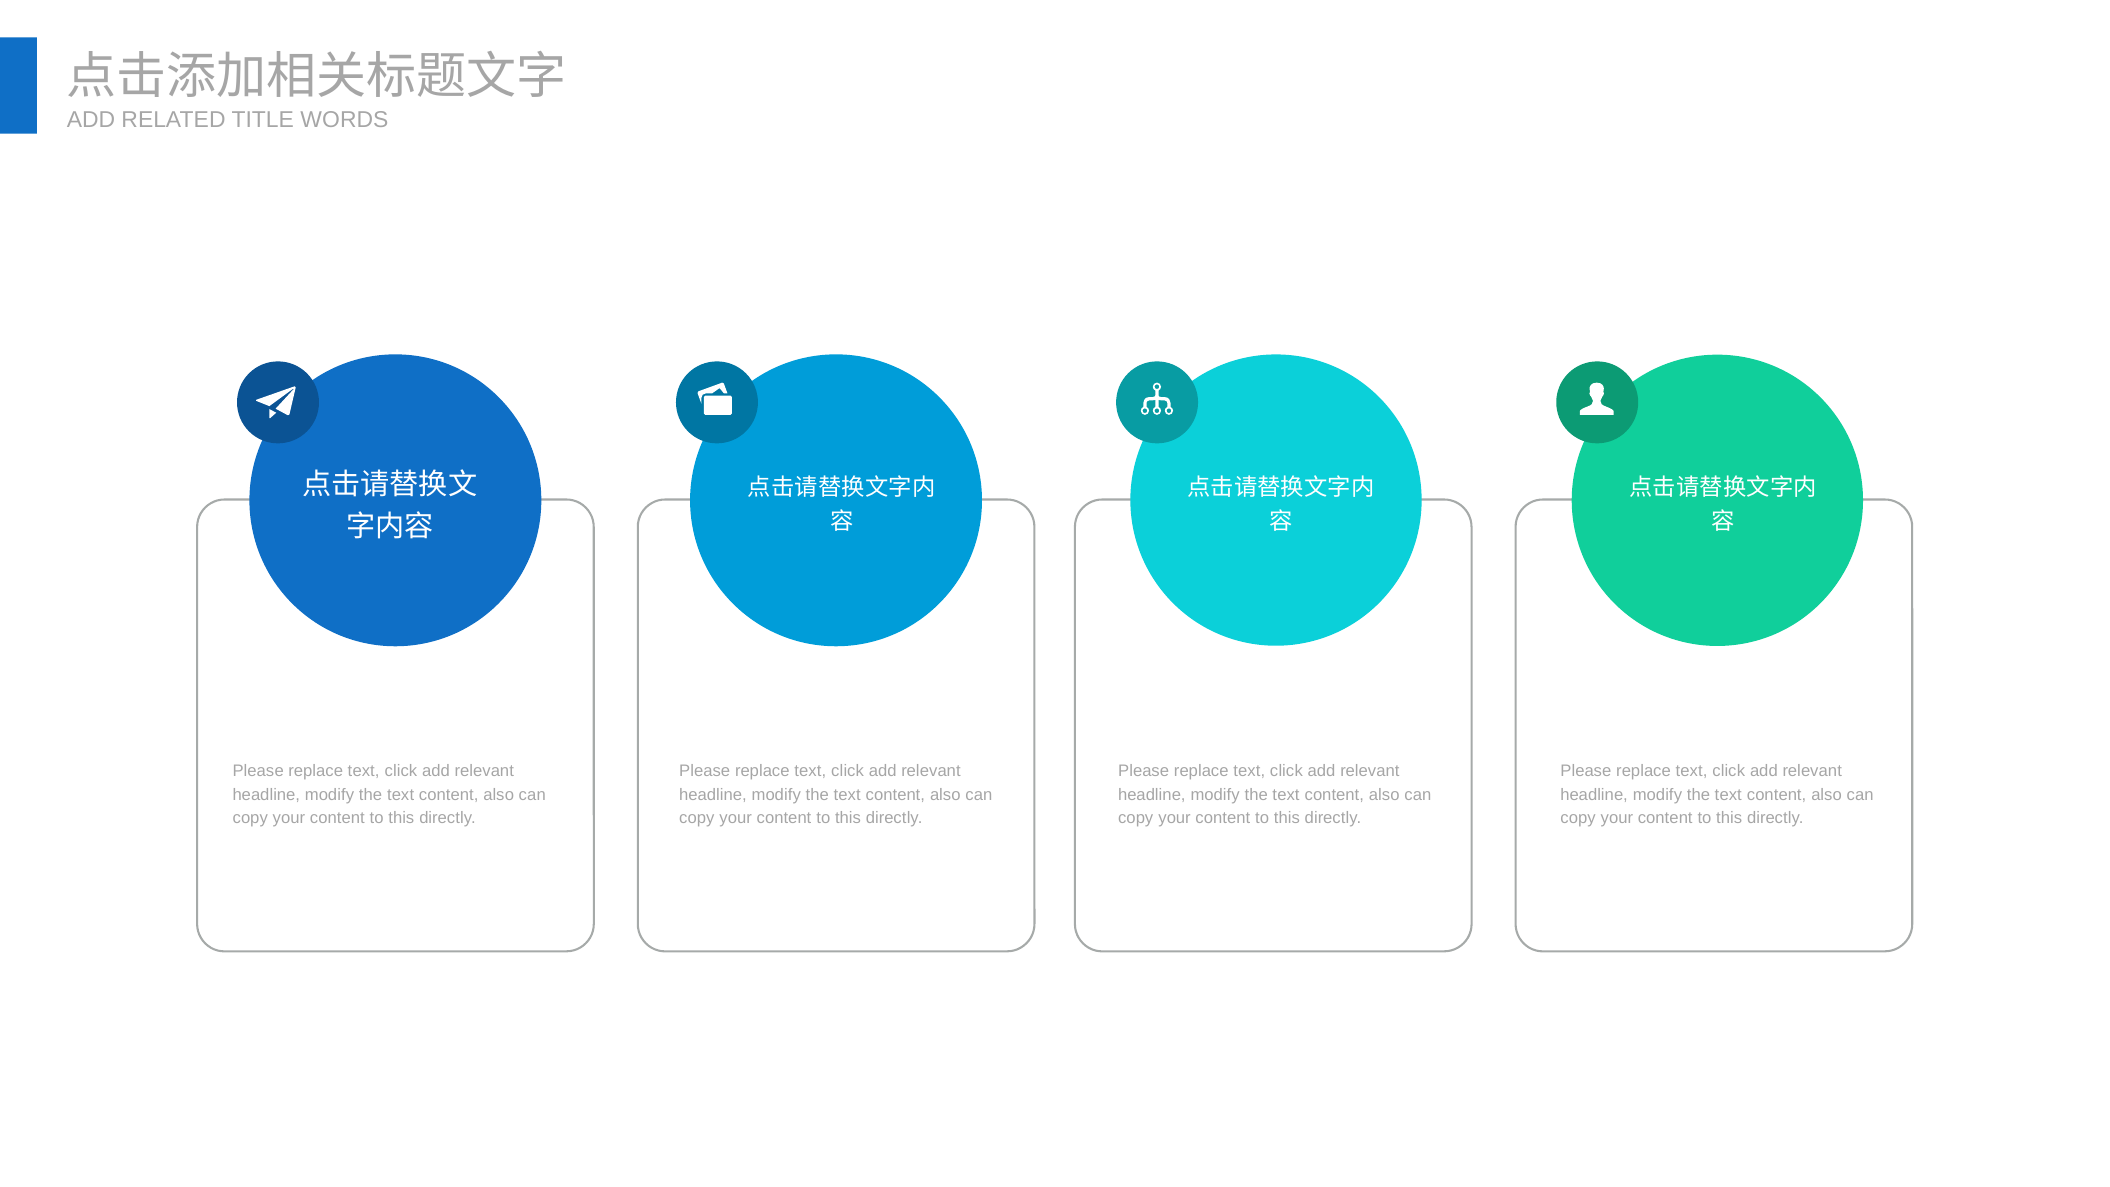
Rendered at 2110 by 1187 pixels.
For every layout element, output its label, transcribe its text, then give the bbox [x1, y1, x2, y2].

text_box [690, 354, 982, 647]
text_box 点击请替换文字内容 [1617, 466, 1829, 535]
text_box 点击请替换文字内容 [736, 466, 948, 535]
text_box [1130, 354, 1422, 646]
text_box 点击请替换文字内容 [276, 466, 503, 535]
text_box [1515, 499, 1913, 952]
text_box [637, 499, 1035, 952]
text_box ADD RELATED TITLE WORDS [66, 104, 389, 132]
text_box Please replace text, click add relevant headline, modify the text content, also can copy your content to this directly. [1118, 693, 1433, 890]
text_box 点击添加相关标题文字 [66, 43, 567, 104]
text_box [675, 361, 758, 444]
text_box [1556, 361, 1639, 444]
text_box Please replace text, click add relevant headline, modify the text content, also can copy your content to this directly. [679, 693, 994, 890]
text_box [197, 499, 594, 952]
text_box Please replace text, click add relevant headline, modify the text content, also can copy your content to this directly. [1560, 693, 1875, 890]
text_box [0, 36, 38, 135]
text_box [1571, 354, 1864, 646]
text_box 点击请替换文字内容 [1175, 466, 1387, 535]
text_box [236, 361, 319, 444]
text_box [1140, 382, 1174, 415]
text_box Please replace text, click add relevant headline, modify the text content, also can copy your content to this directly. [217, 693, 573, 890]
text_box [1074, 499, 1472, 952]
text_box [1116, 361, 1199, 444]
text_box [249, 354, 542, 647]
